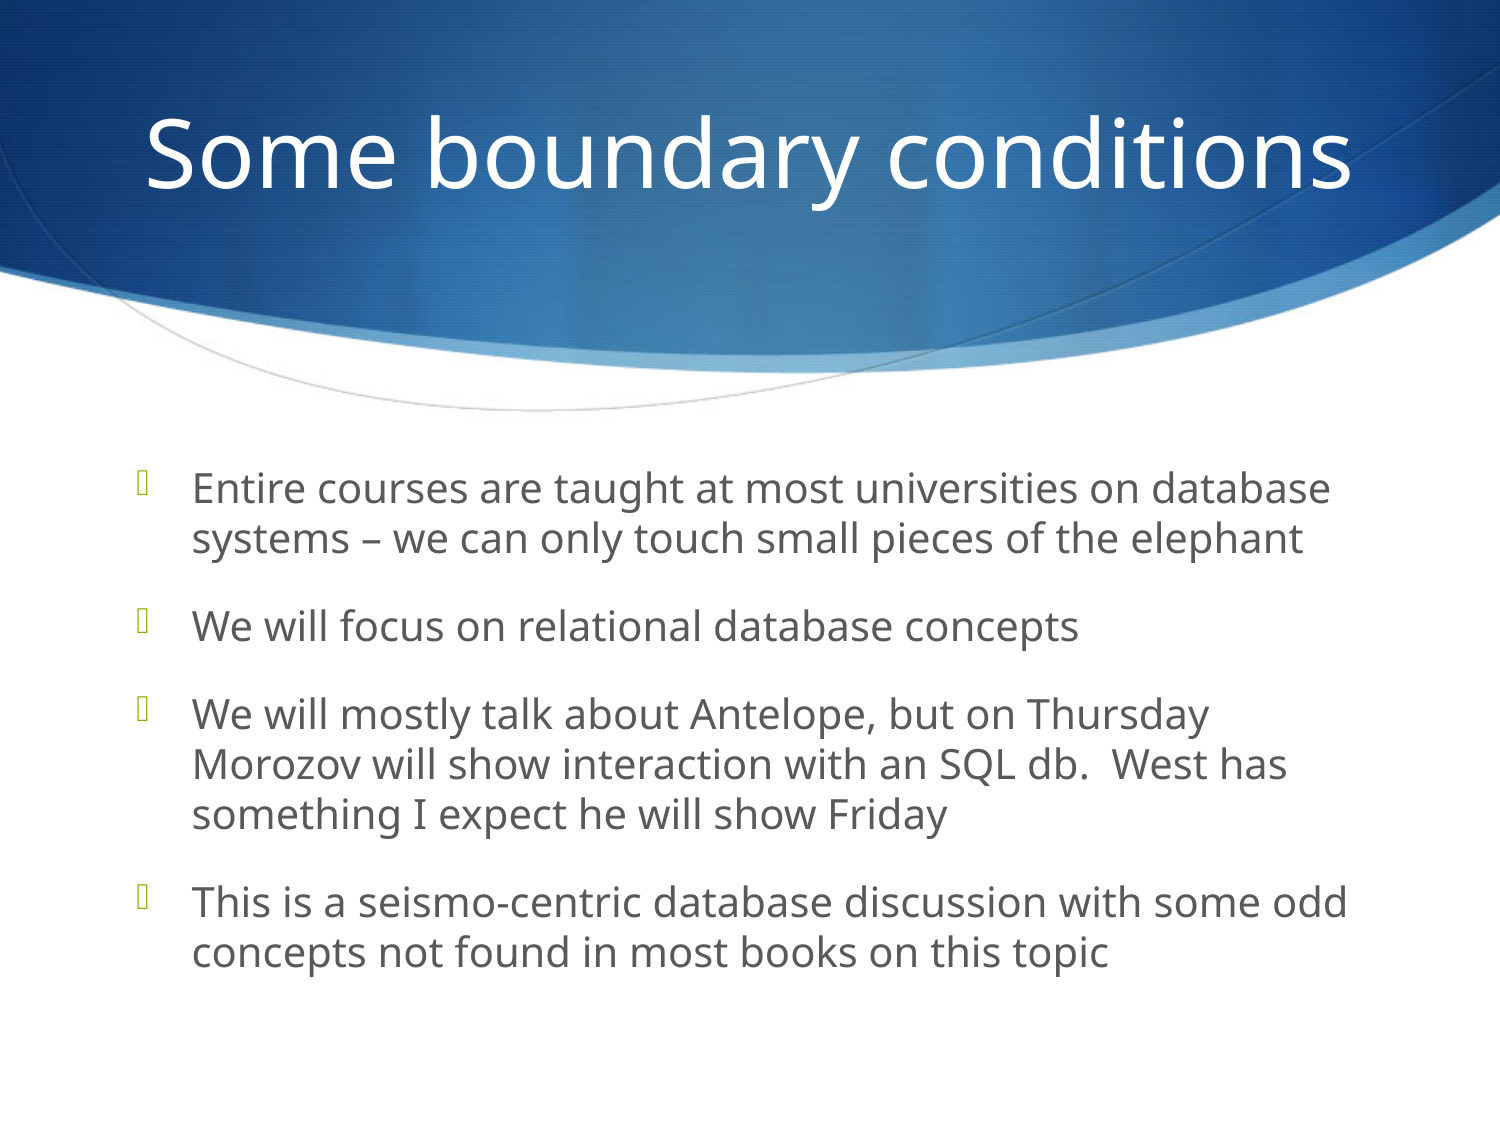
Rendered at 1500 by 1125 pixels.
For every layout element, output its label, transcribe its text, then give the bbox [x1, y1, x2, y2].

picture [0, 0, 1500, 1125]
list Entire courses are taught at most universities on database systems – we can only touch small pieces of the elephant We will focus on relational database concepts We will mostly talk about Antelope, but on Thursday Morozov will show interaction with an SQL db. West has something I expect he will show Friday This is a seismo-centric database discussion with some odd concepts not found in most books on this topic [121, 454, 1379, 991]
title Some boundary conditions [75, 56, 1425, 245]
